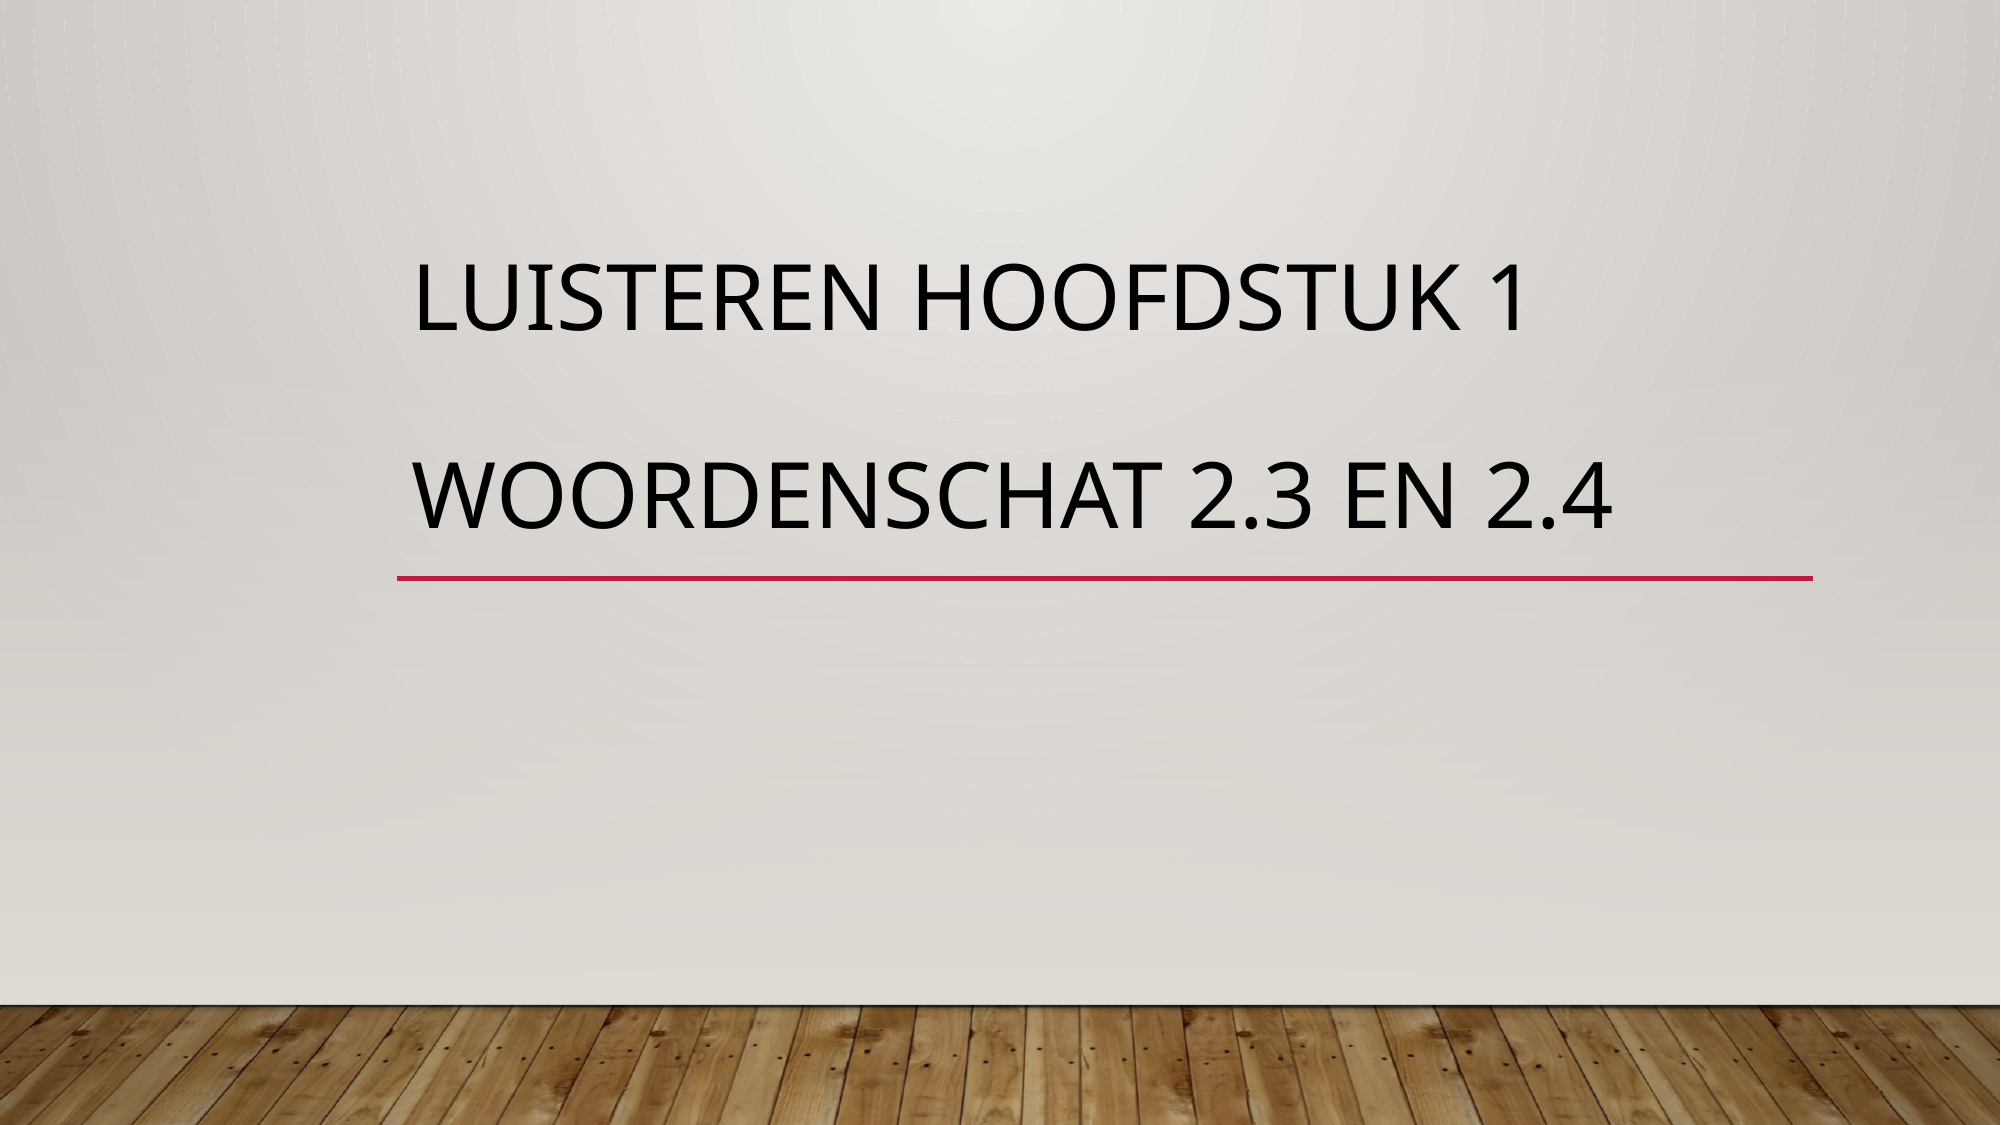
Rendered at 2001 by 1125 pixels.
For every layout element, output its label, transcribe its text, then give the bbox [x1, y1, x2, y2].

title Luisteren hoofdstuk 1 Woordenschat 2.3 en 2.4 [396, 131, 1814, 549]
picture [0, 1005, 2000, 1125]
